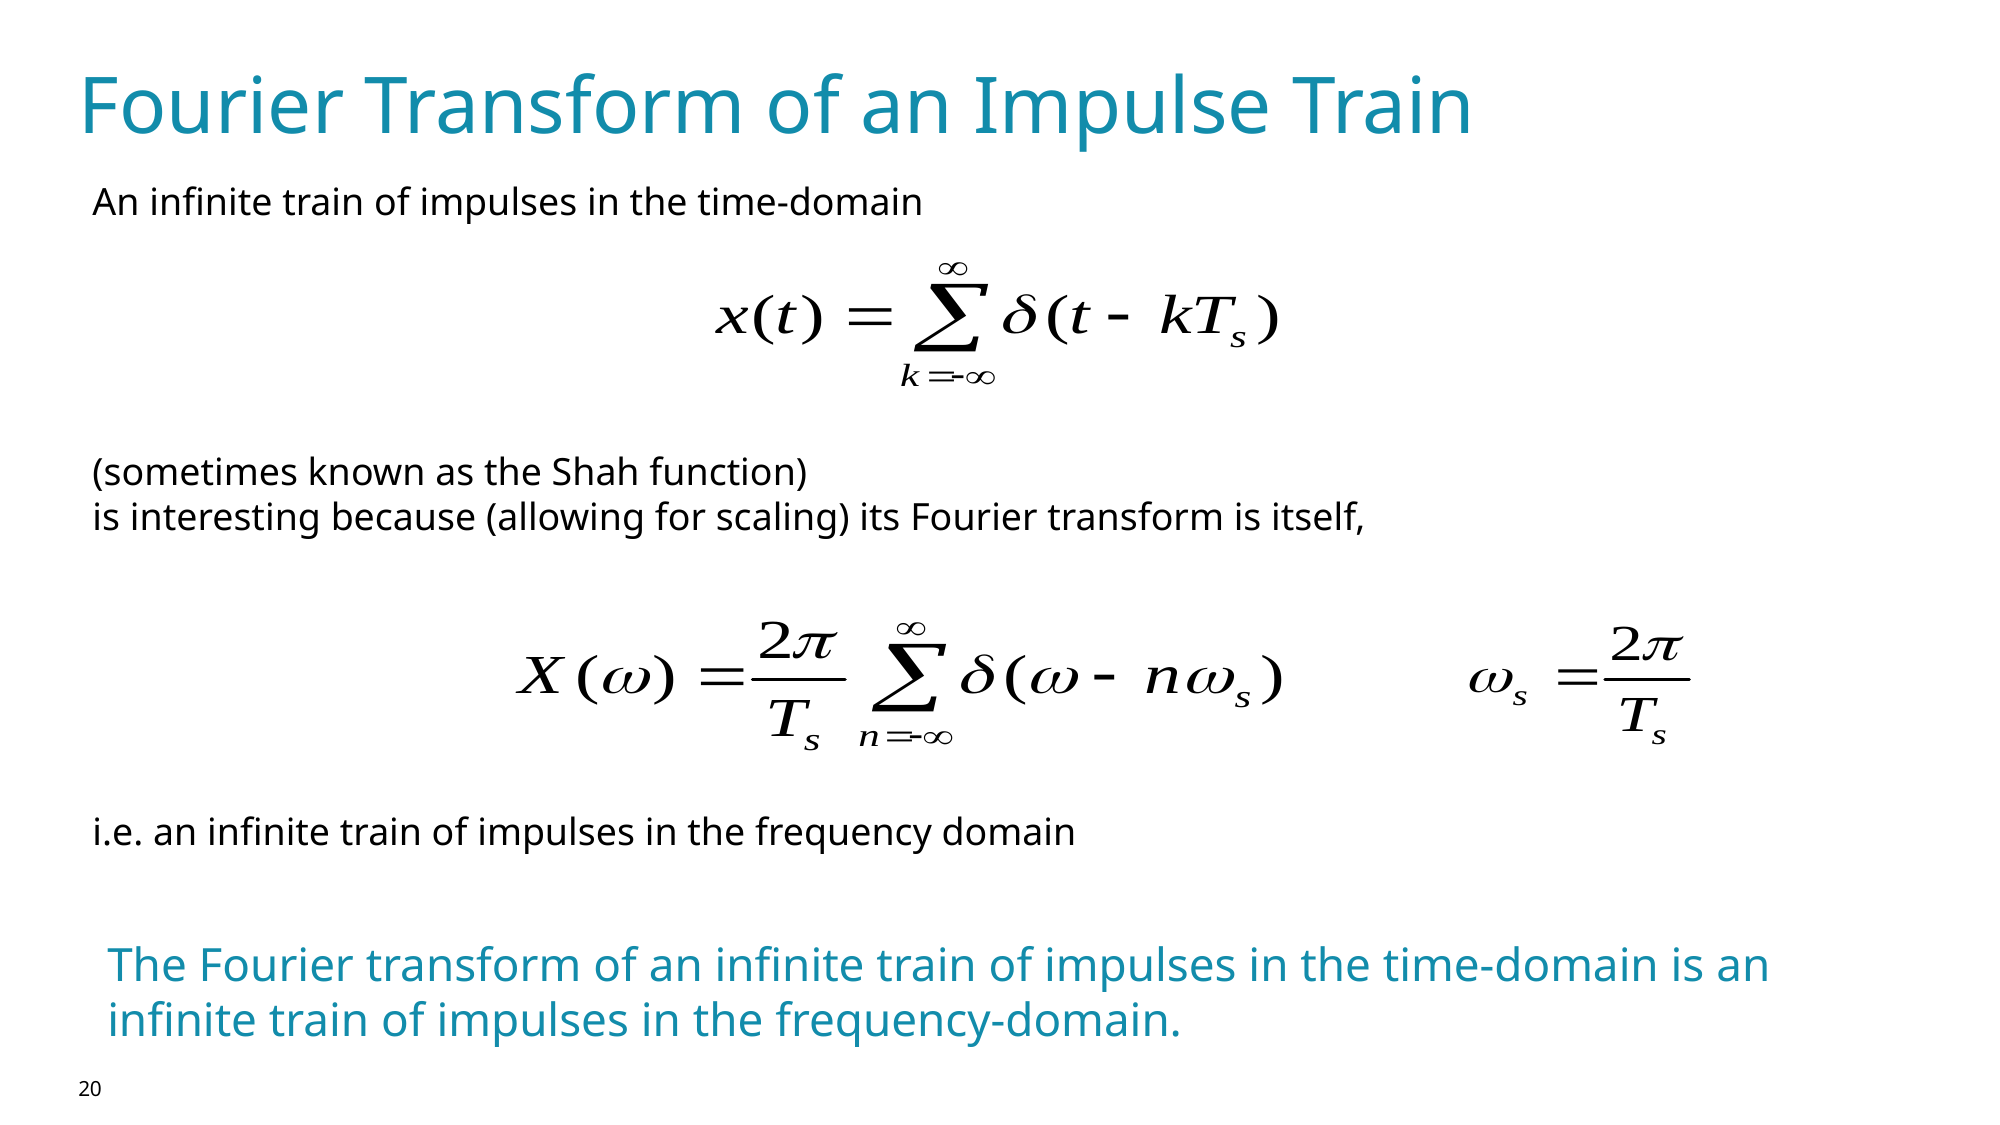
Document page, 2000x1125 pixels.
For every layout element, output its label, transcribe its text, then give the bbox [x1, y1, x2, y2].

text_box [500, 601, 1298, 763]
title Fourier Transform of an Impulse Train [78, 55, 1910, 150]
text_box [1458, 612, 1705, 756]
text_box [701, 241, 1291, 398]
text_box The Fourier transform of an infinite train of impulses in the time-domain is an infinite train of impulses in the frequency-domain. [92, 928, 1867, 1054]
text_box An infinite train of impulses in the time-domain (sometimes known as the Shah function) is interesting because (allowing for scaling) its Fourier transform is itself, i.e. an infinite train of impulses in the frequency domain [77, 170, 1382, 860]
